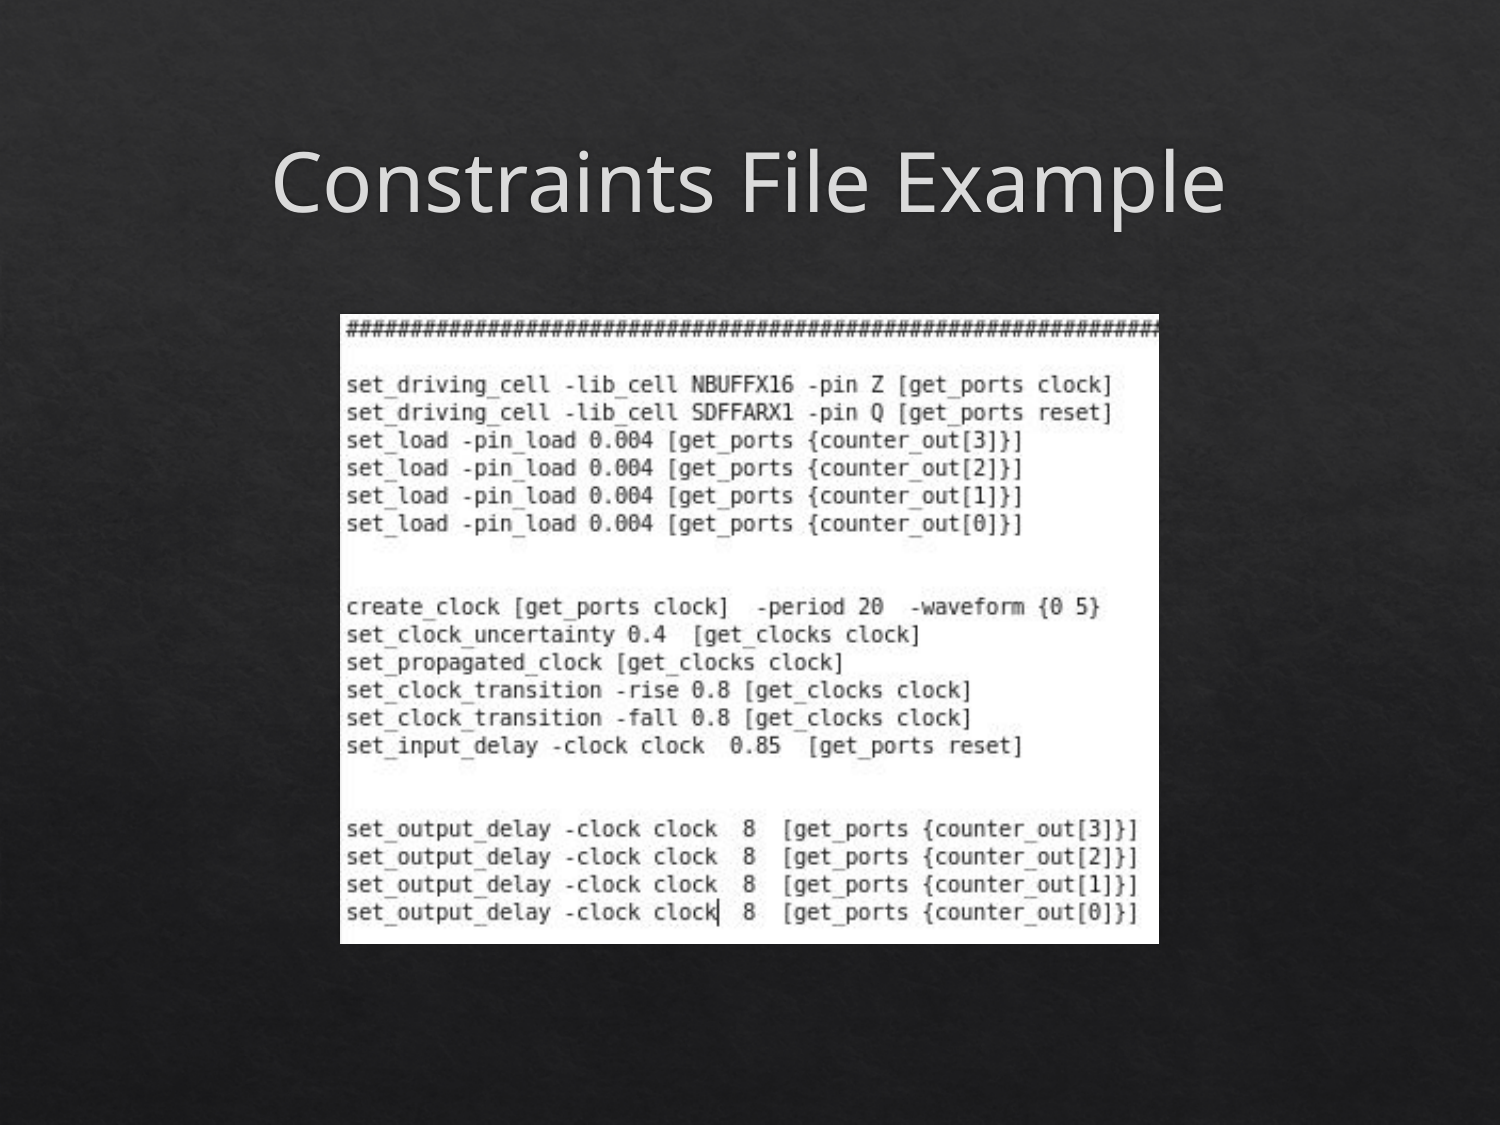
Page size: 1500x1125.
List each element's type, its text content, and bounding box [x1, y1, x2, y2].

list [339, 314, 1159, 944]
title Constraints File Example [112, 99, 1387, 260]
